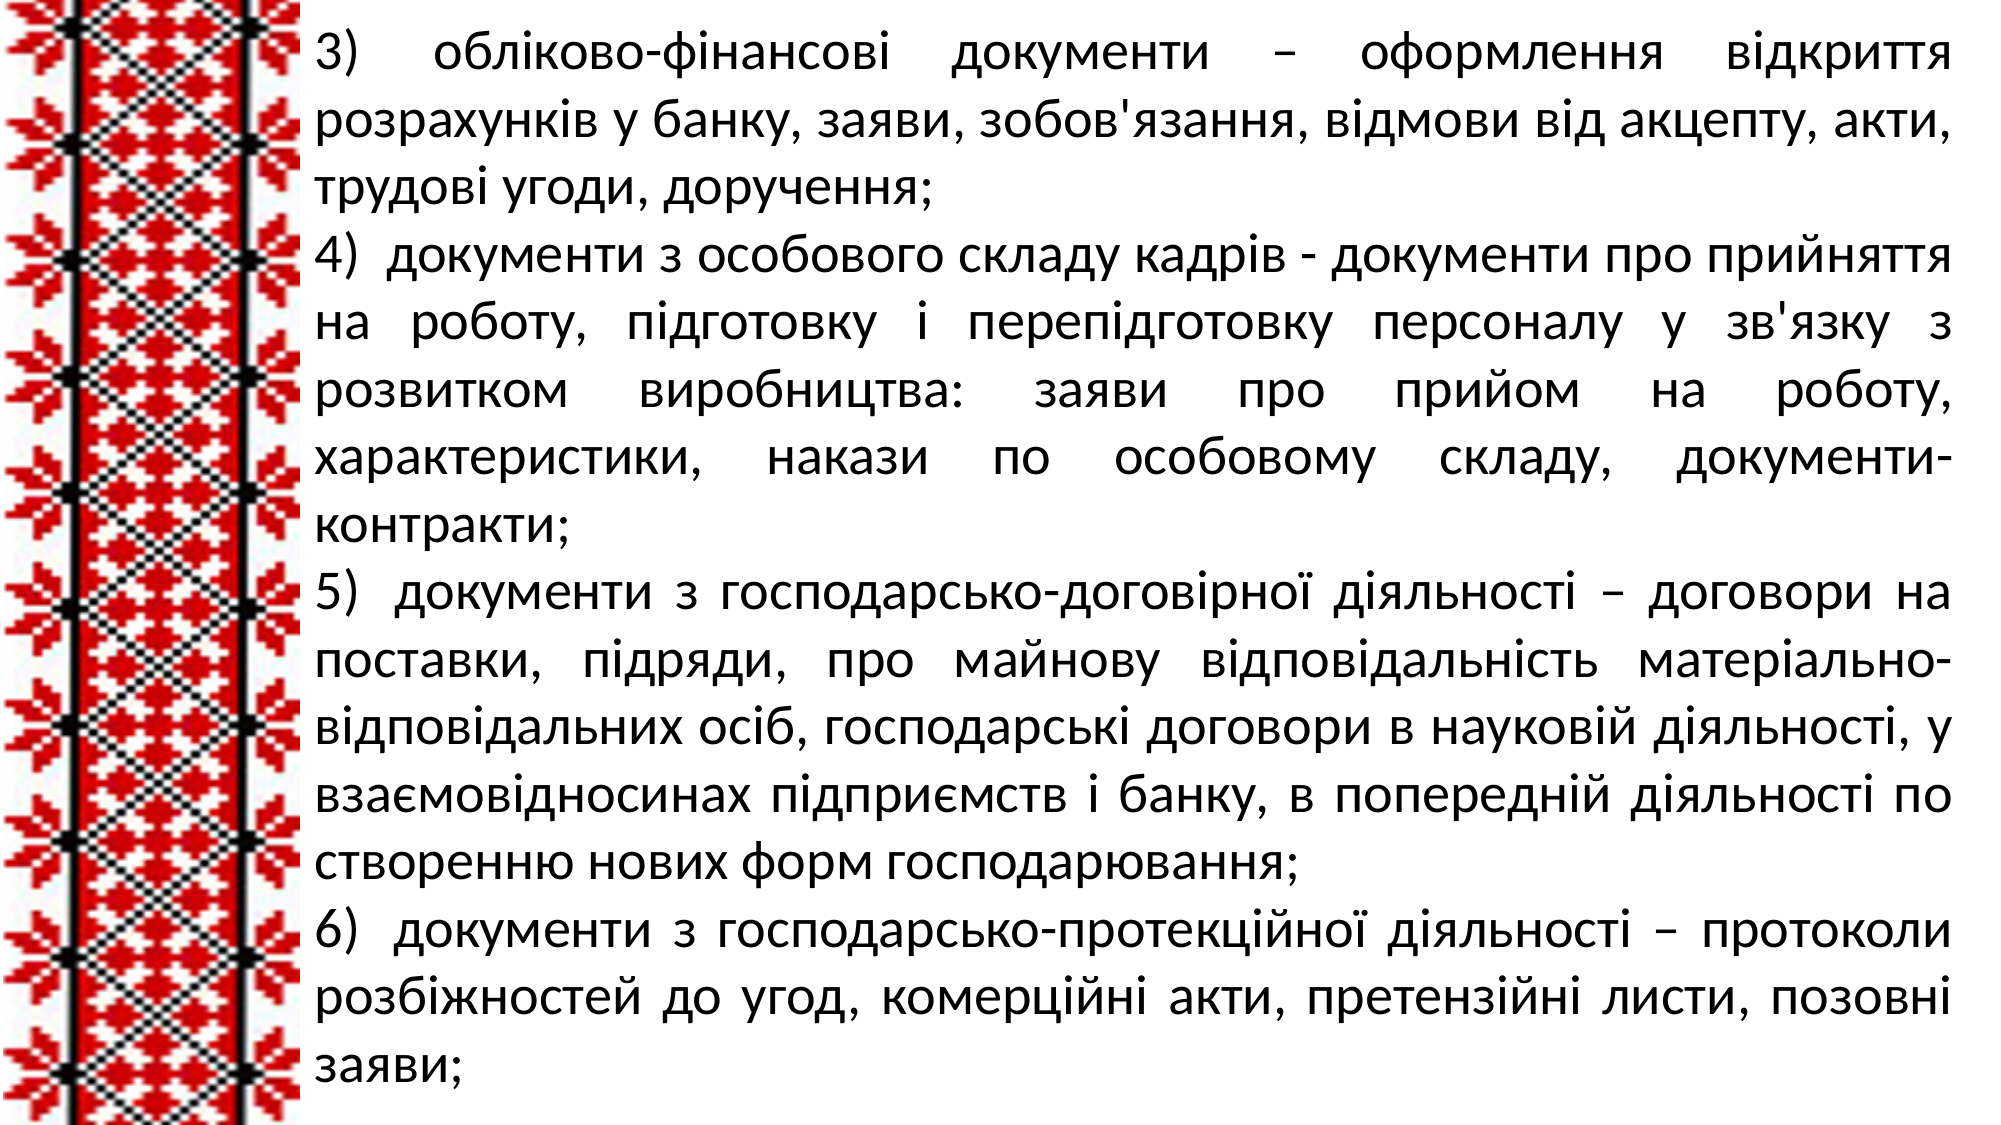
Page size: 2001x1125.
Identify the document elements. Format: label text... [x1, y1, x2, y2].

text_box 3) обліково-фінансові документи – оформлення відкриття розрахунків у банку, заяви, зобов'язання, відмови від акцепту, акти, трудові угоди, доручення; 4) документи з особового складу кадрів - документи про прийняття на роботу, підготовку і перепідготовку персоналу у зв'язку з розвитком виробництва: заяви про прийом на роботу, характеристики, накази по особовому складу, документи-контракти; 5) документи з господарсько-договірної діяльності – договори на поставки, підряди, про майнову відповідальність матеріально-відповідальних осіб, господарські договори в науковій діяльності, у взаємовідносинах підприємств і банку, в попередній діяльності по створенню нових форм господарювання; 6) документи з господарсько-протекційної діяльності – протоколи розбіжностей до угод, комерційні акти, претензійні листи, позовні заяви; [300, 6, 1969, 1101]
picture [3, 0, 300, 1125]
